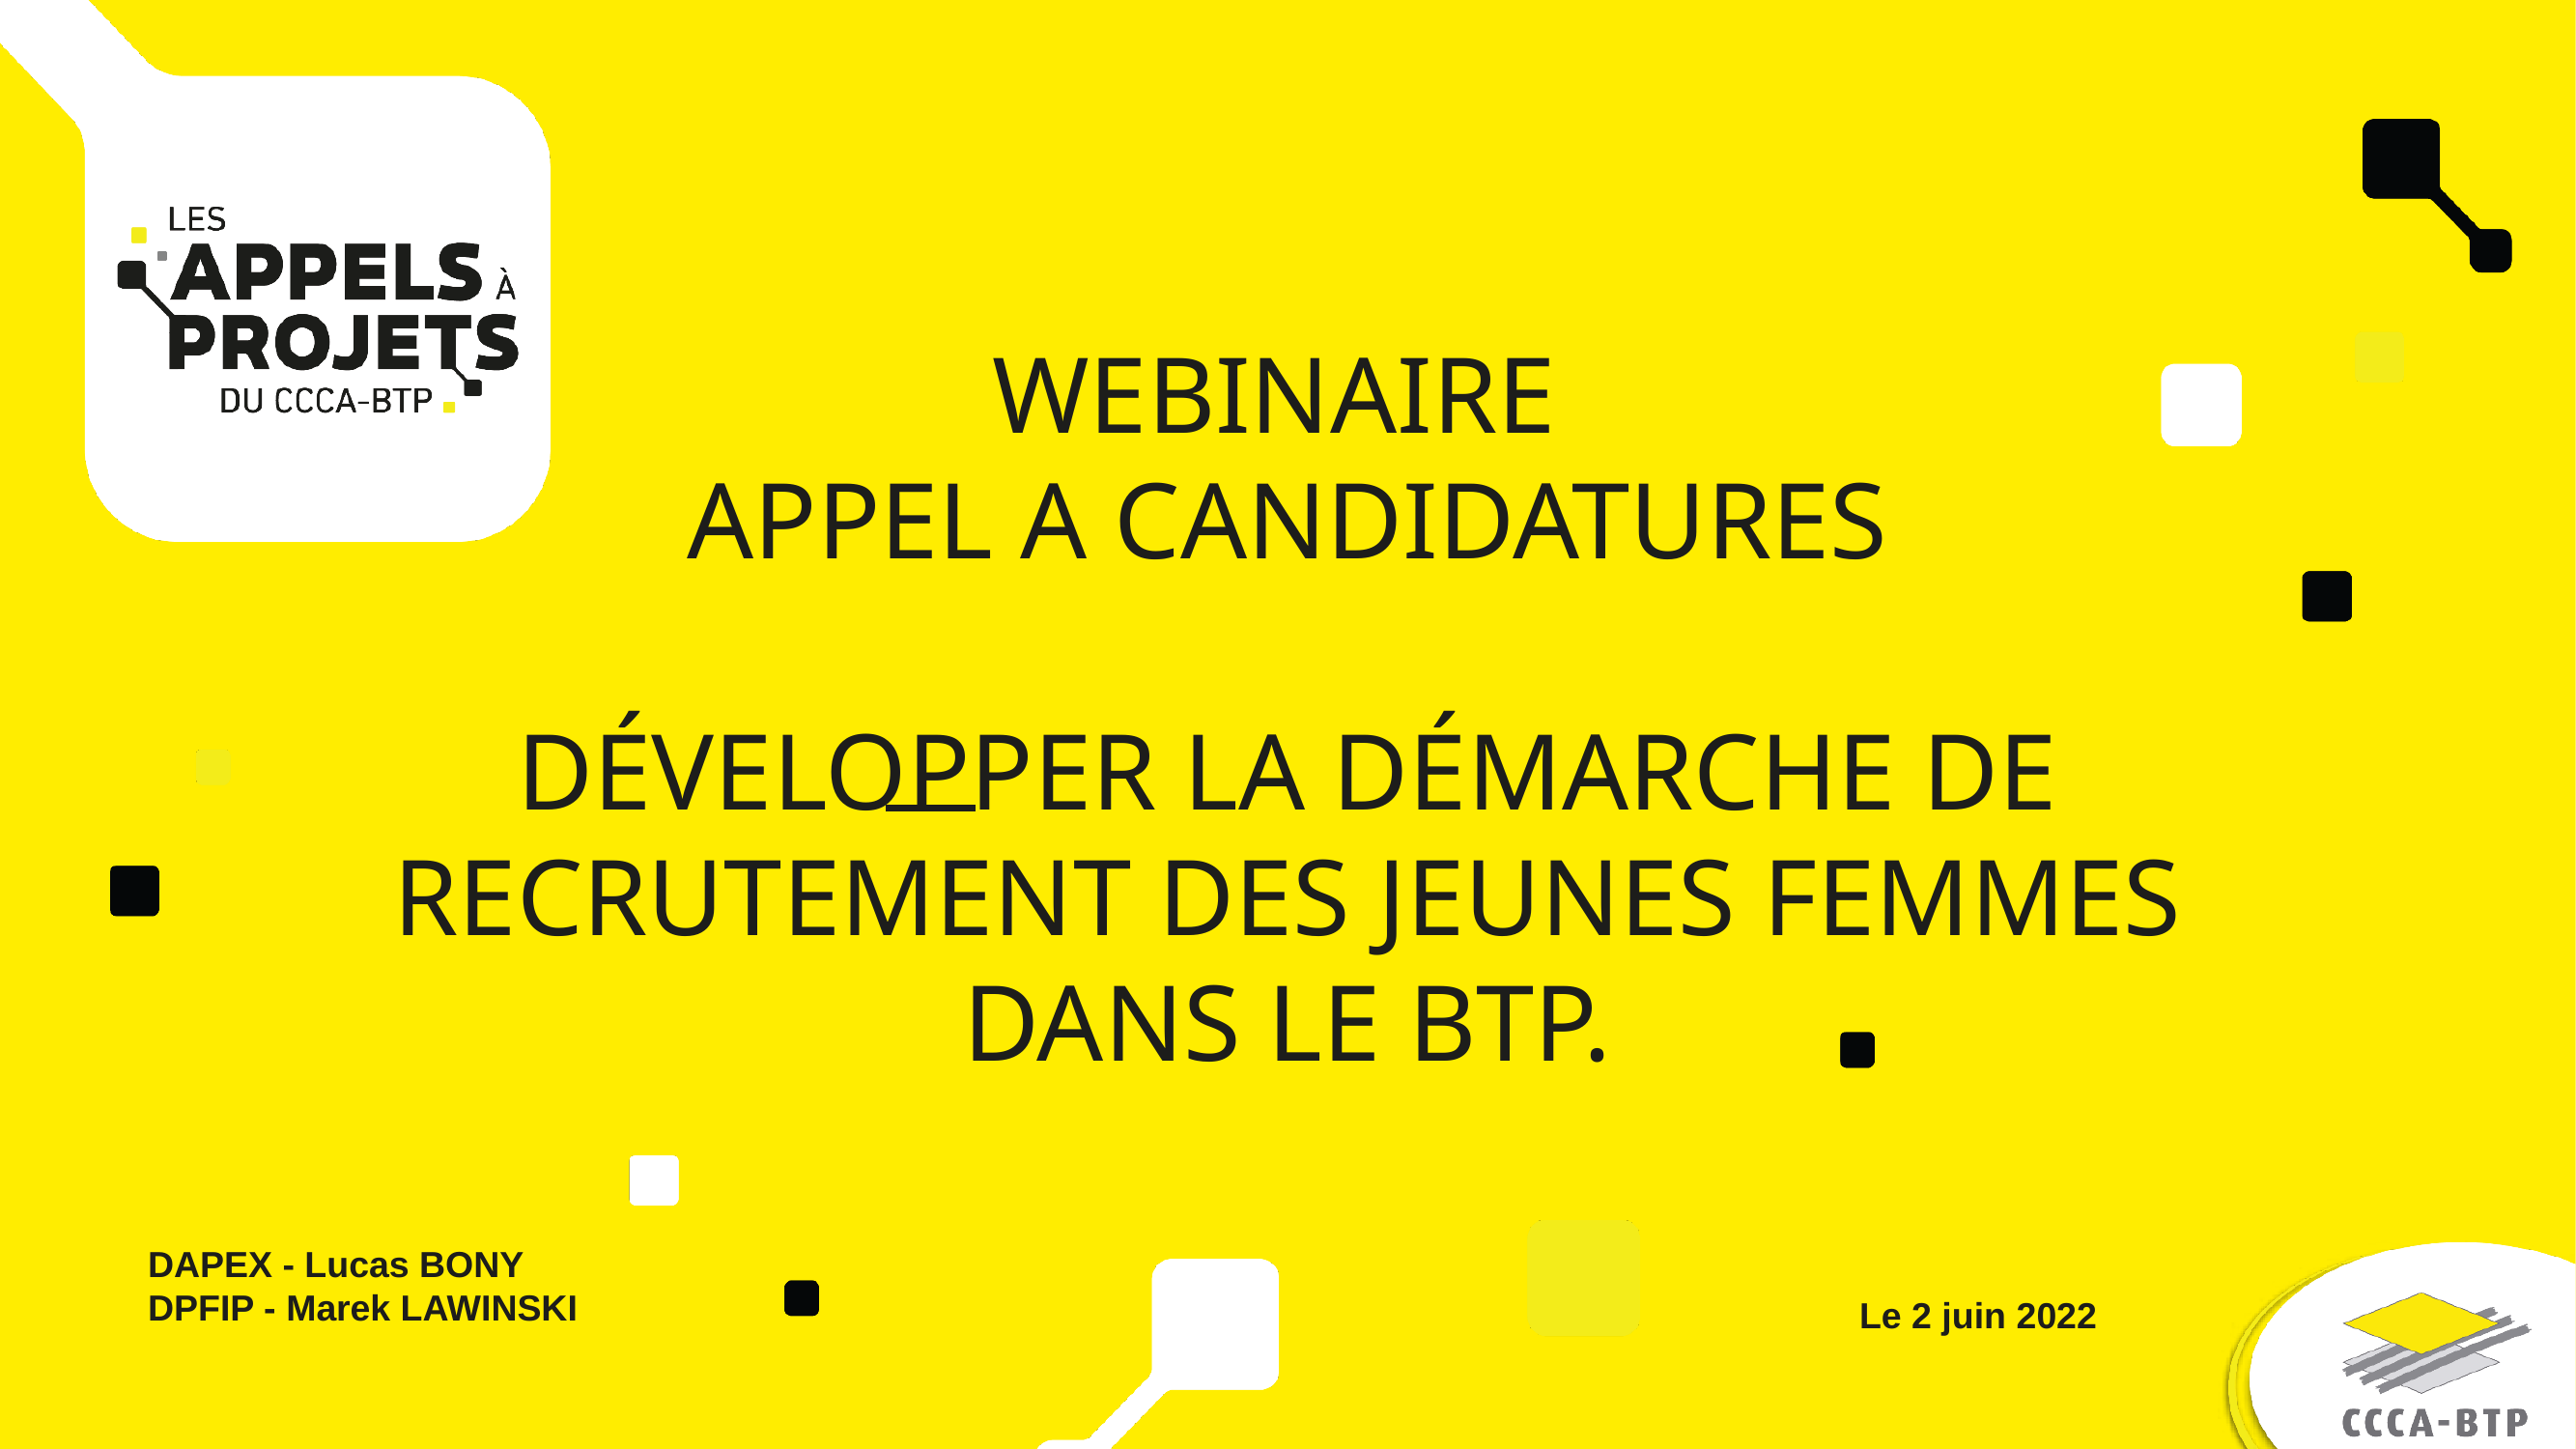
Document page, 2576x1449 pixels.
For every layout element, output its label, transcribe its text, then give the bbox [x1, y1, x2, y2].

title WEBINAIRE appel a candidatures Développer la démarche de recrutement des jeunes femmes dans le btp. [299, 802, 2276, 1082]
picture [0, 0, 2576, 1449]
text_box DAPEX - Lucas BONY DPFIP - Marek LAWINSKI [133, 1234, 605, 1336]
text_box Le 2 juin 2022 [1845, 1285, 2276, 1343]
